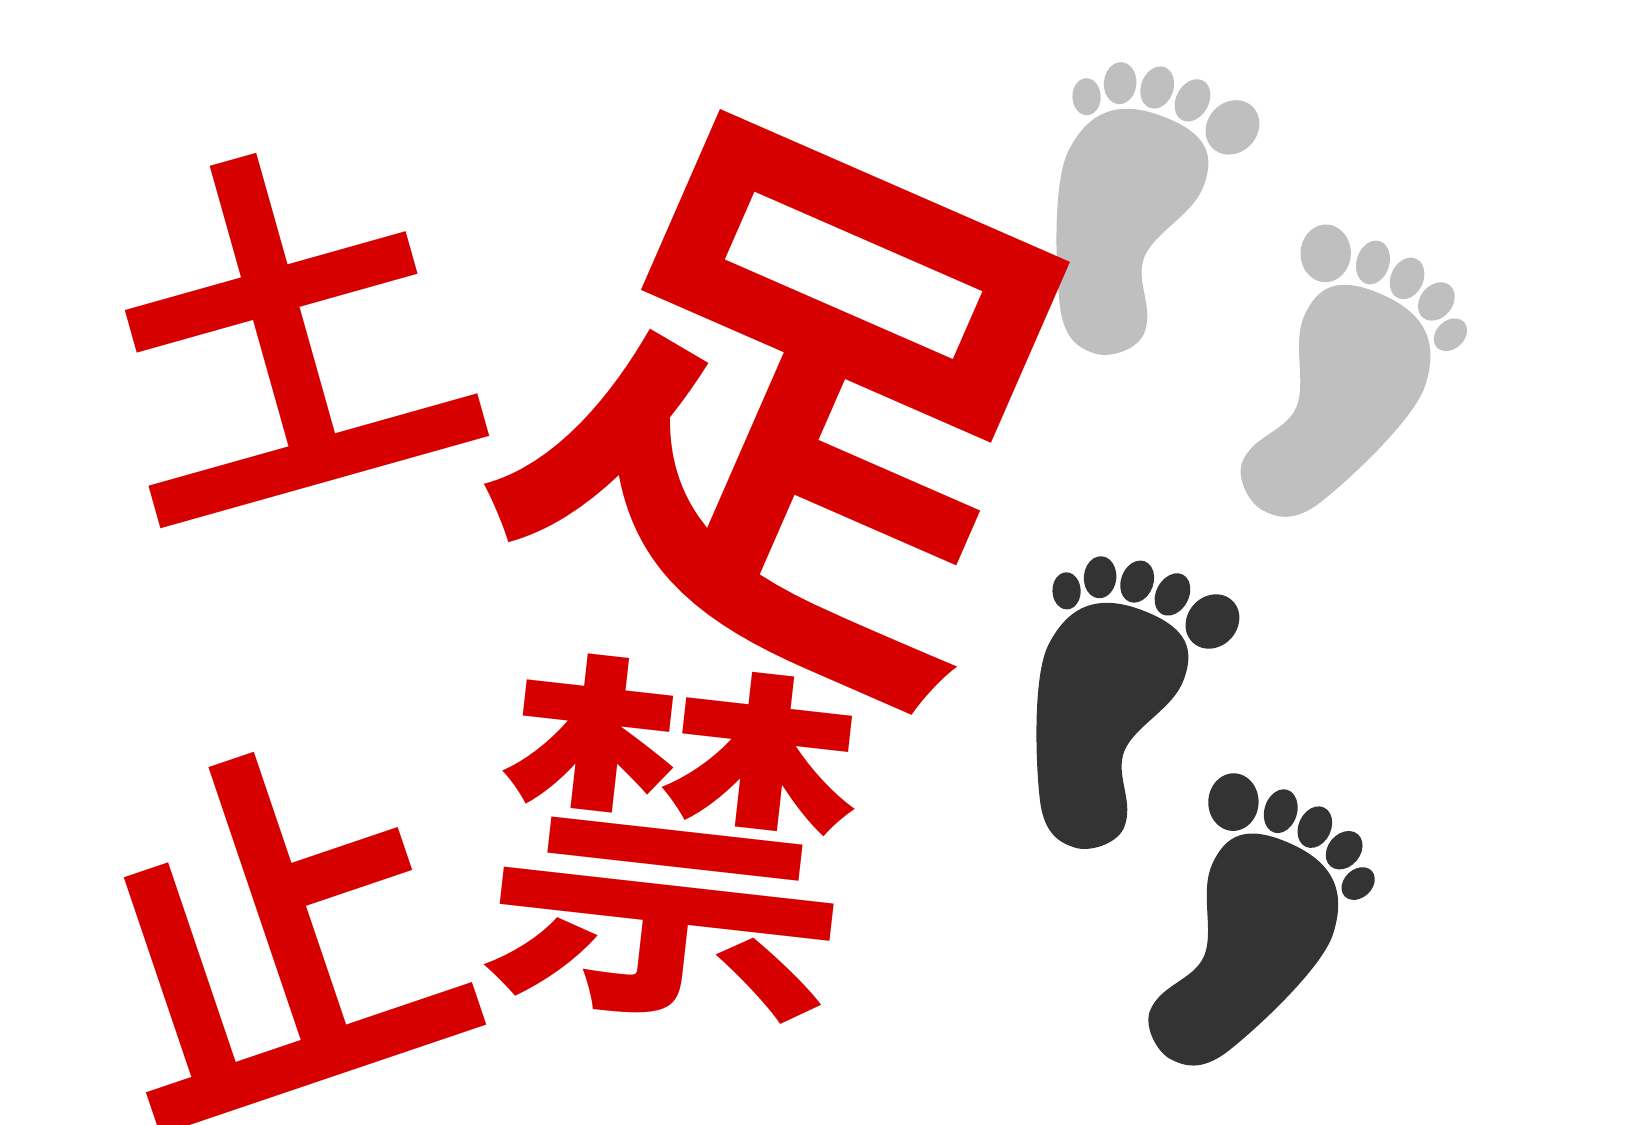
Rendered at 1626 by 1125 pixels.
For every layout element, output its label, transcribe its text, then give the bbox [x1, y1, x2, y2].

text_box 禁 [447, 613, 883, 1088]
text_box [888, 121, 1489, 1022]
text_box 土 [21, 42, 501, 600]
text_box 足 [408, 0, 1022, 783]
text_box 止 [4, 639, 537, 1125]
